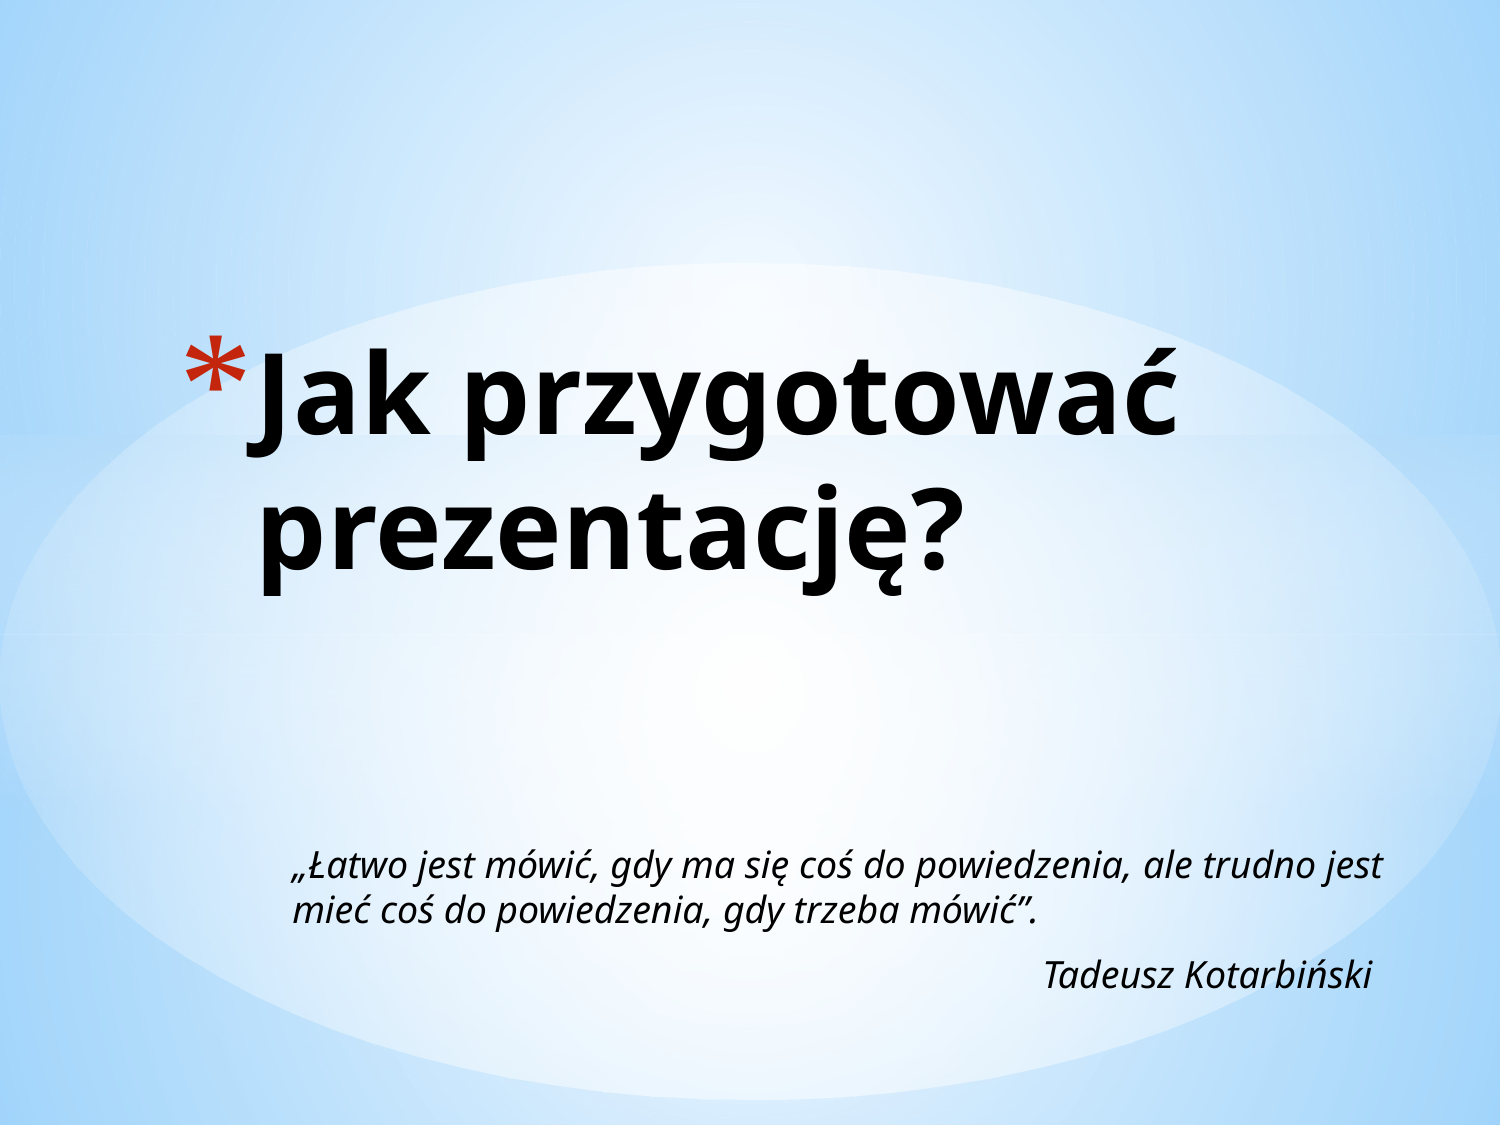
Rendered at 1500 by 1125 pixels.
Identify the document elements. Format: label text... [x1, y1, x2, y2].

title Jak przygotować prezentację? [135, 314, 1313, 609]
text_box „Łatwo jest mówić, gdy ma się coś do powiedzenia, ale trudno jest mieć coś do powiedzenia, gdy trzeba mówić”. Tadeusz Kotarbiński [277, 834, 1437, 1049]
